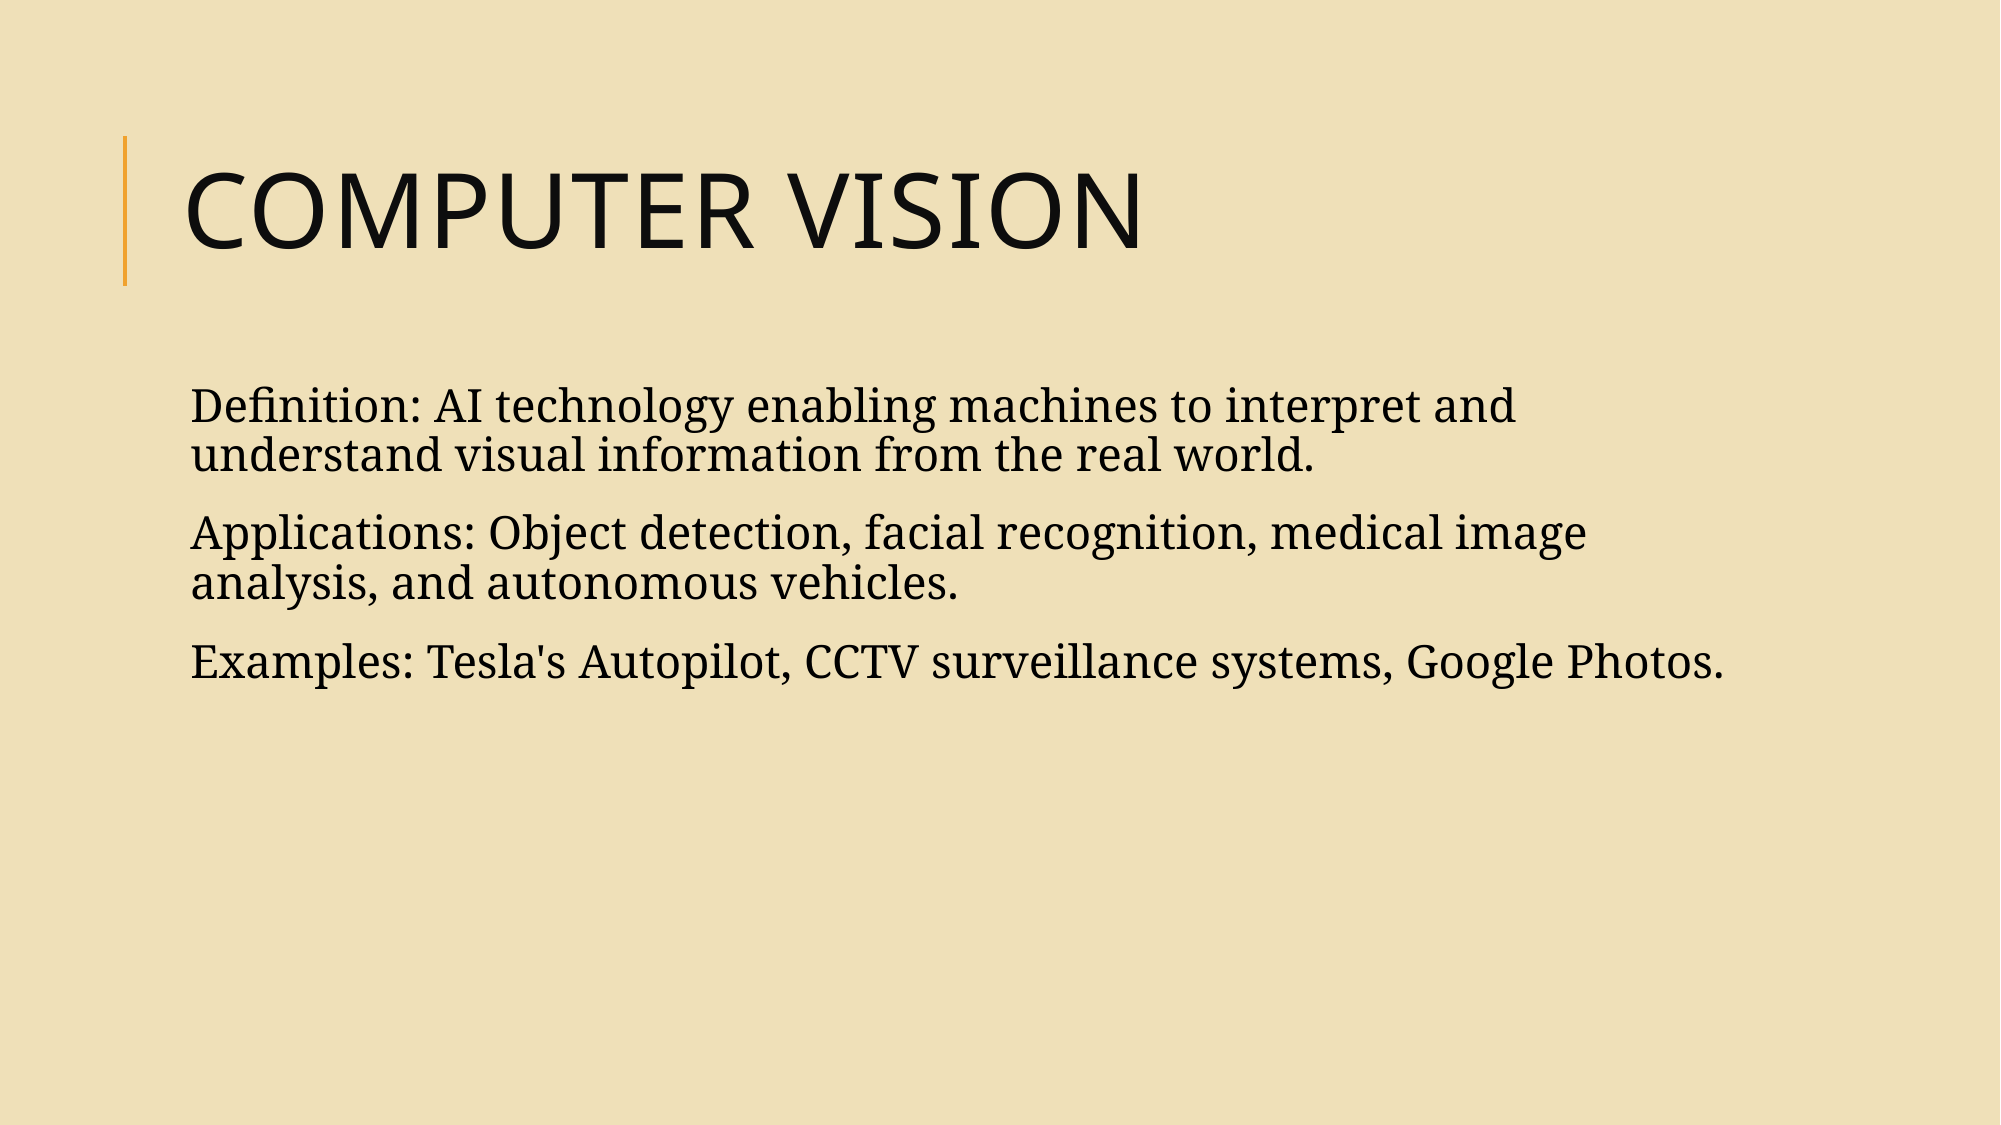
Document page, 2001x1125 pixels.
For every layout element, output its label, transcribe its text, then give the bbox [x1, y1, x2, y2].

title Computer Vision [168, 96, 1763, 342]
list Definition: AI technology enabling machines to interpret and understand visual information from the real world. Applications: Object detection, facial recognition, medical image analysis, and autonomous vehicles. Examples: Tesla's Autopilot, CCTV surveillance systems, Google Photos. [168, 375, 1763, 1035]
